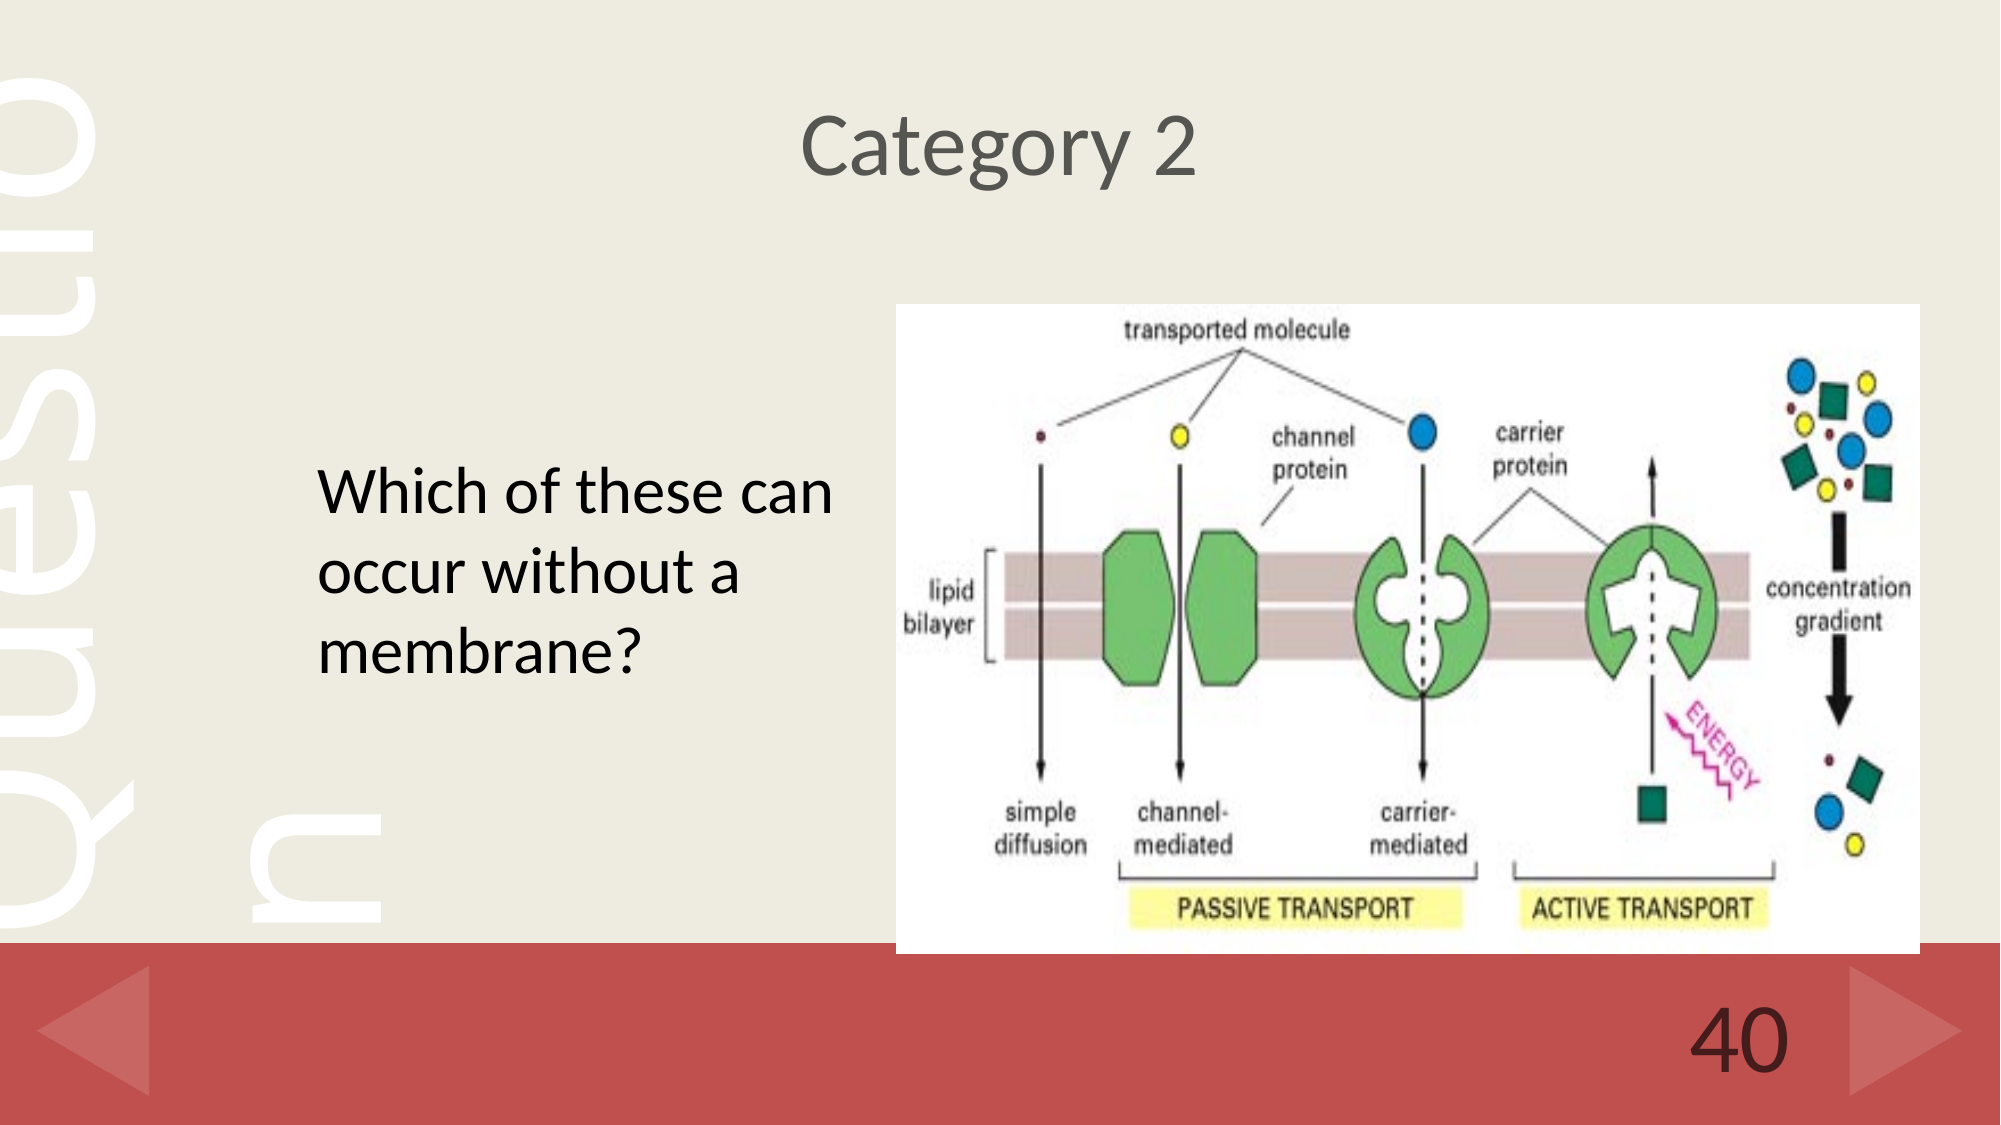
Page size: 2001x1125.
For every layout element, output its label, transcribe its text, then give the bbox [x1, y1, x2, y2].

list Which of these can occur without a membrane? [302, 307, 891, 827]
picture [895, 303, 1920, 955]
list 40 [1494, 967, 1806, 1097]
title Category 2 [99, 45, 1900, 233]
